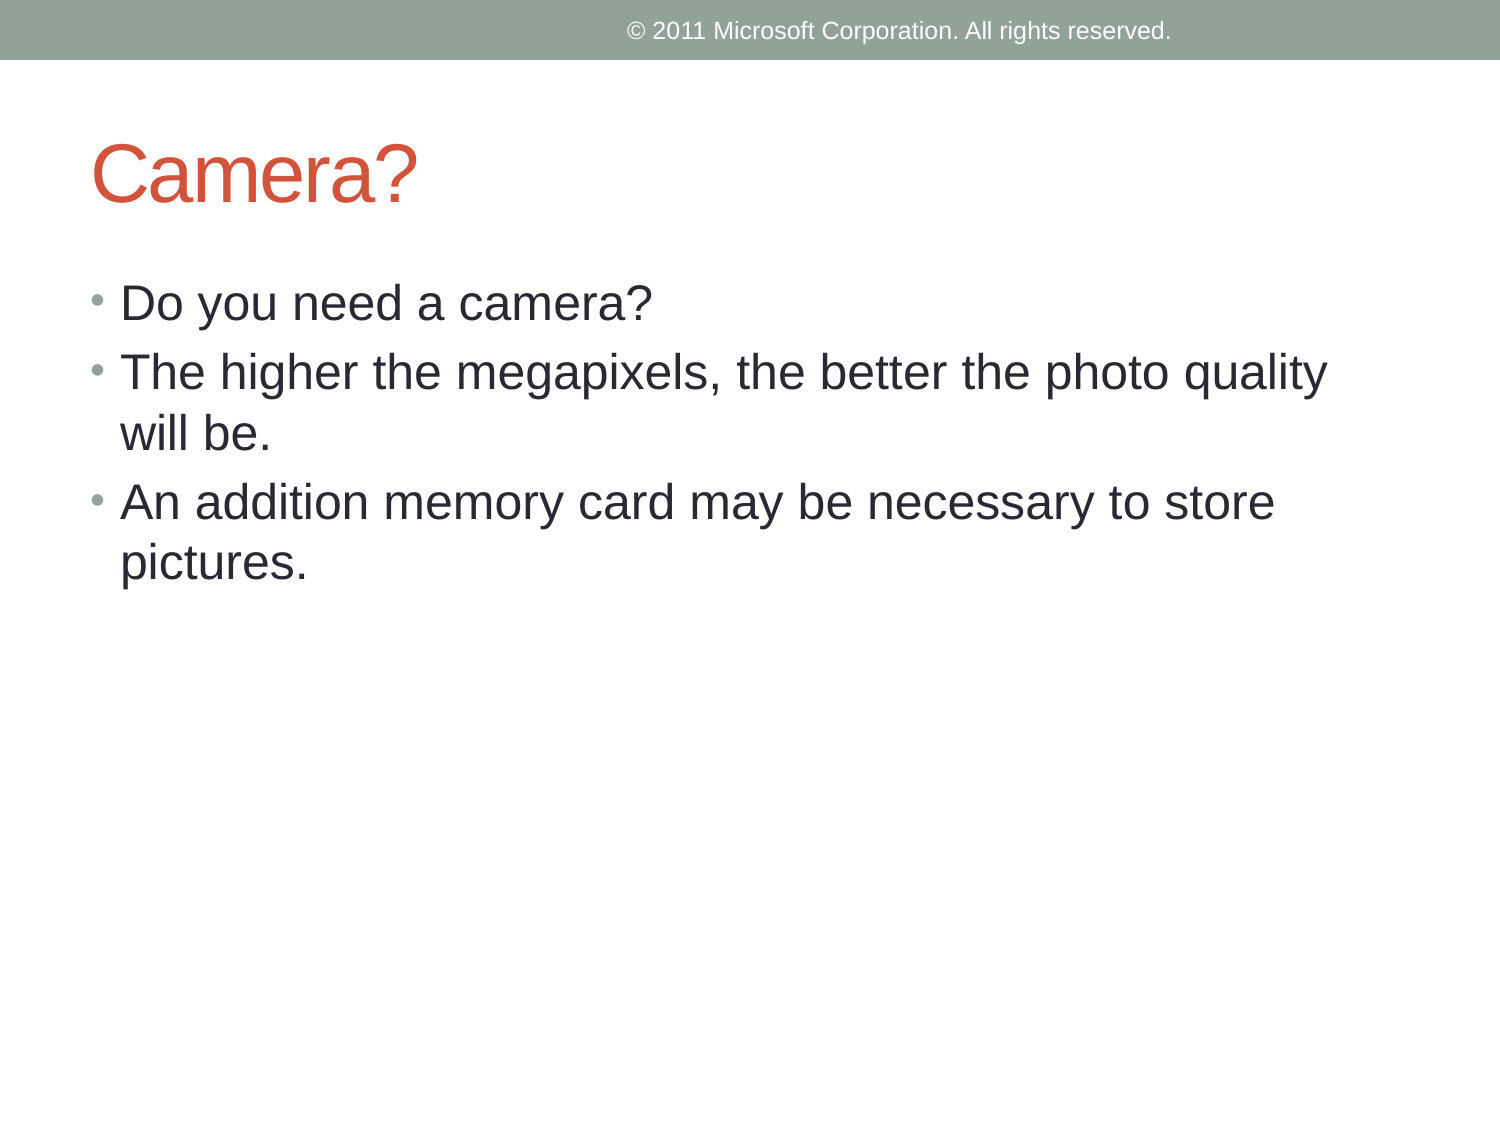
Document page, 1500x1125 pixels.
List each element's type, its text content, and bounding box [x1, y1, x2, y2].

title Camera? [75, 87, 1425, 250]
list Do you need a camera? The higher the megapixels, the better the photo quality will be. An addition memory card may be necessary to store pictures. [75, 262, 1425, 1063]
footer © 2011 Microsoft Corporation. All rights reserved. [562, 3, 1238, 57]
